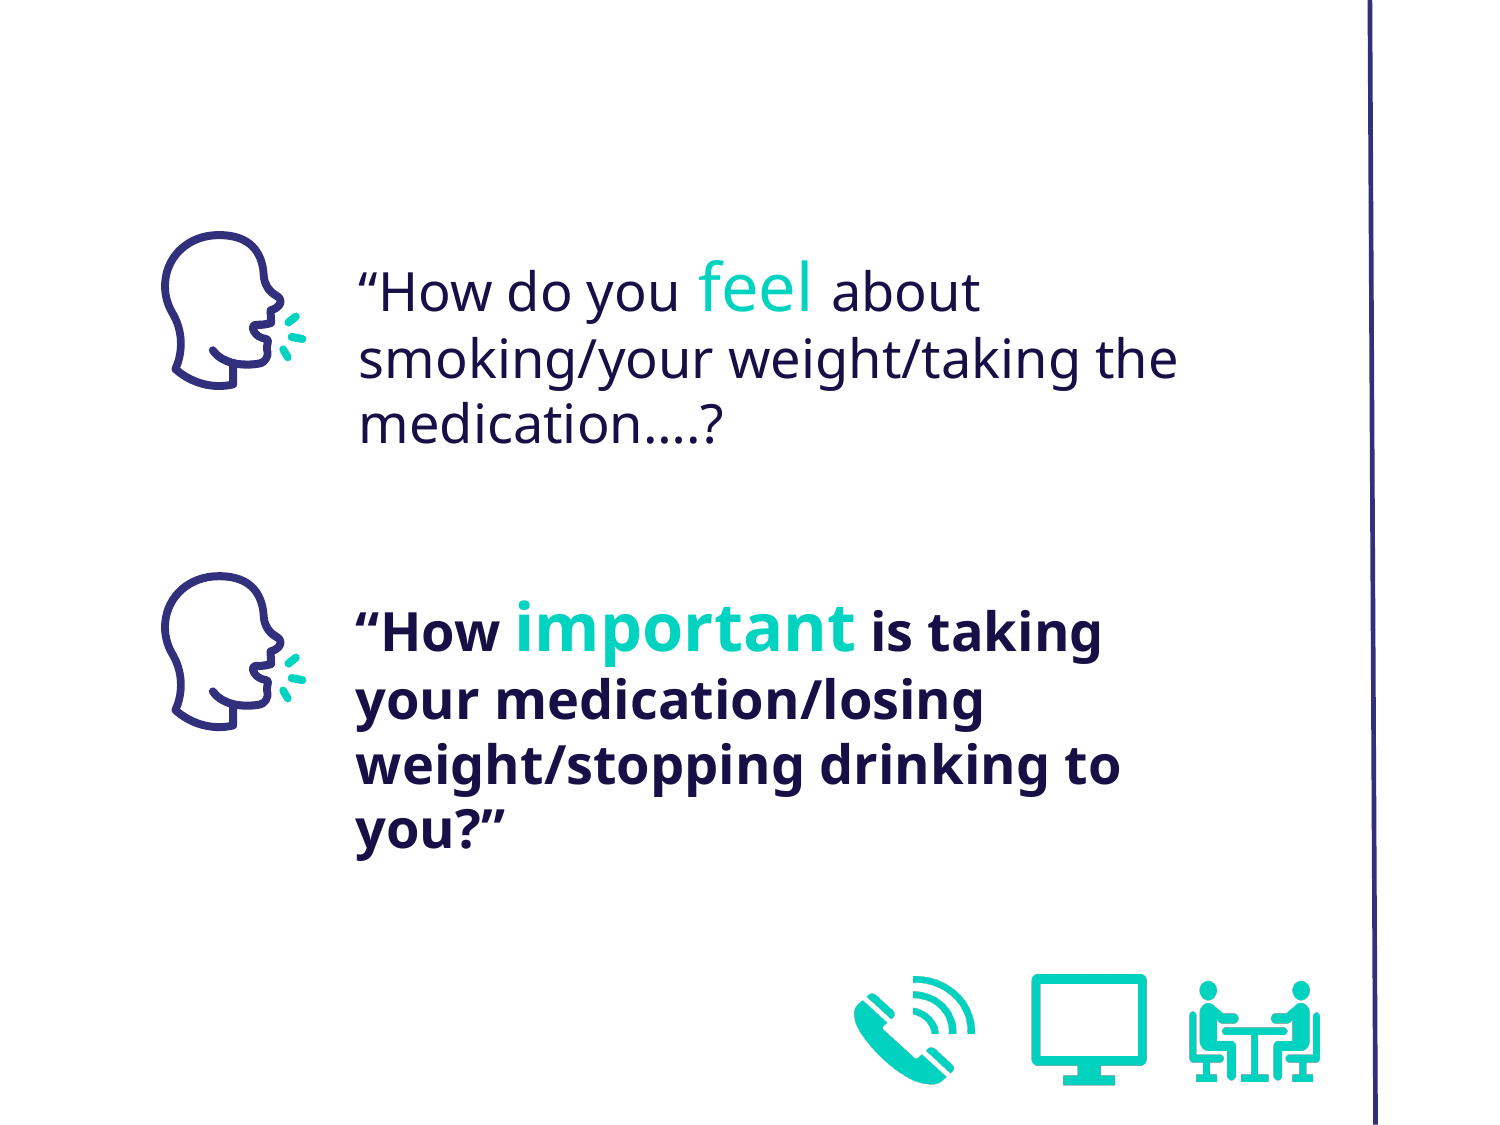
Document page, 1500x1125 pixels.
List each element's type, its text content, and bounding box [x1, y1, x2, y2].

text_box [1369, 0, 1376, 1125]
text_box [158, 228, 309, 392]
text_box “How important is taking your medication/losing weight/stopping drinking to you?” [341, 577, 1159, 868]
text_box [158, 569, 309, 734]
picture [1020, 951, 1158, 1108]
picture [1171, 937, 1337, 1125]
text_box “How do you feel about smoking/your weight/taking the medication….? [343, 237, 1230, 462]
picture [826, 951, 1000, 1110]
